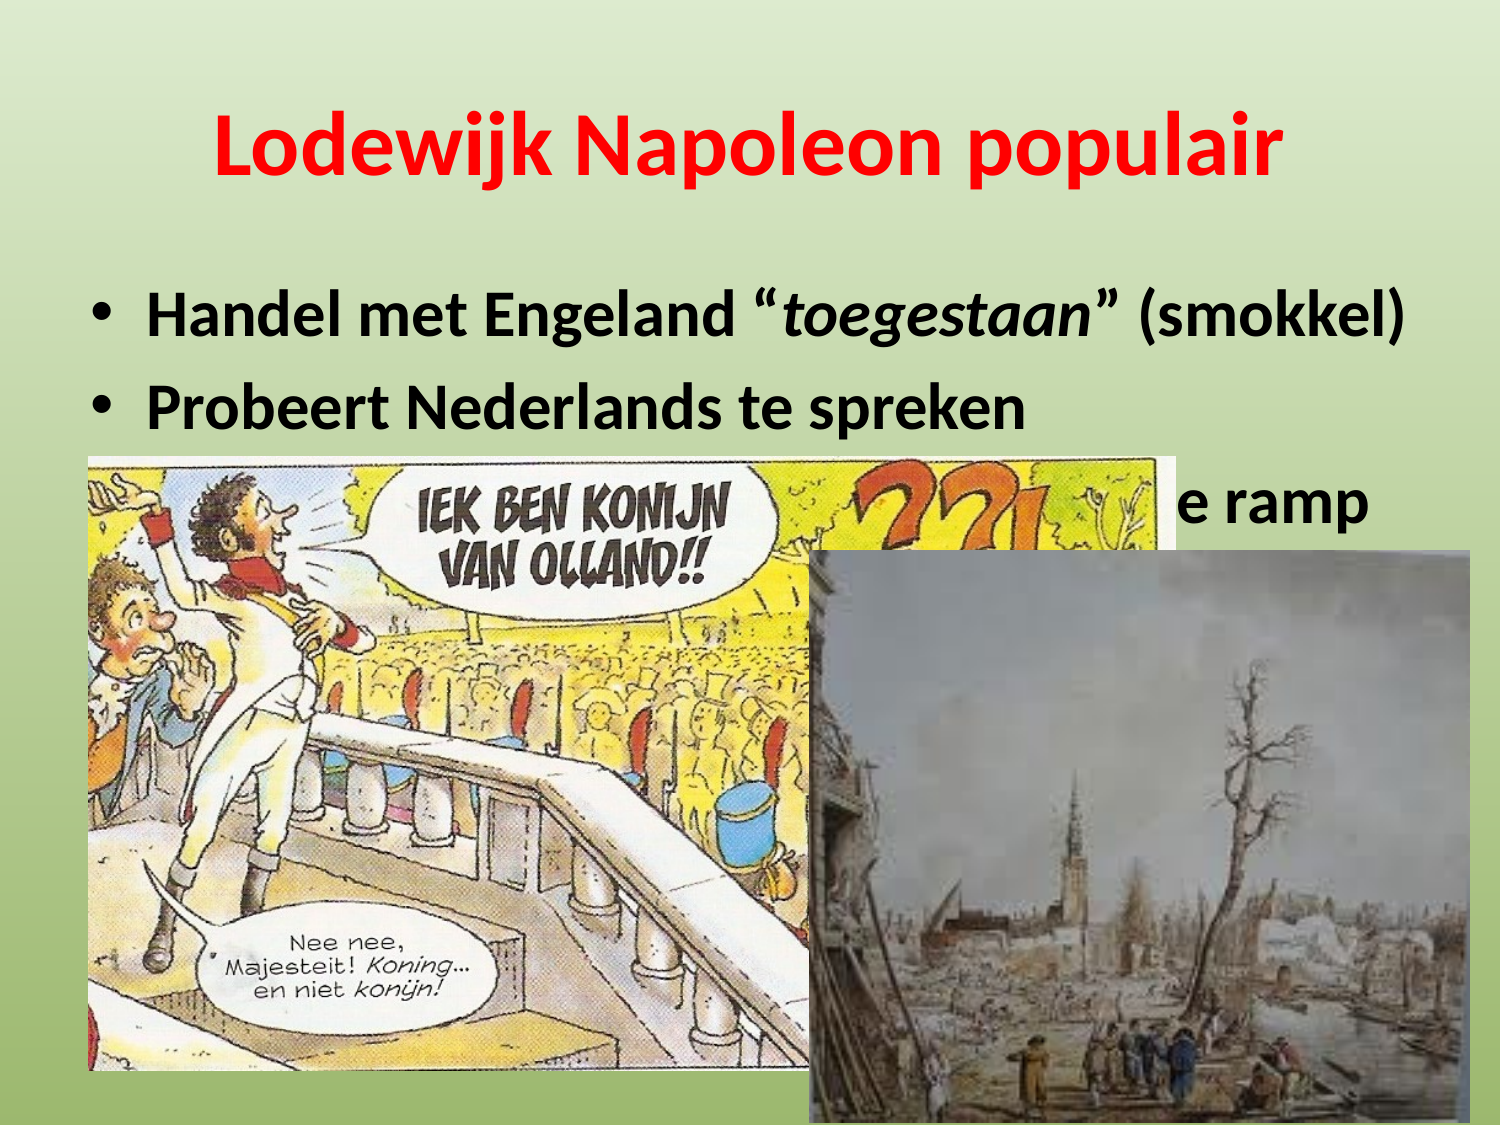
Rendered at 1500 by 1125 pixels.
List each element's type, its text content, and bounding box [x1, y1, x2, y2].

title Lodewijk Napoleon populair [75, 45, 1425, 233]
picture [88, 455, 1470, 1124]
list Handel met Engeland “toegestaan” (smokkel) Probeert Nederlands te spreken Bezoekt slachtoffers van een nationale ramp [75, 262, 1425, 622]
